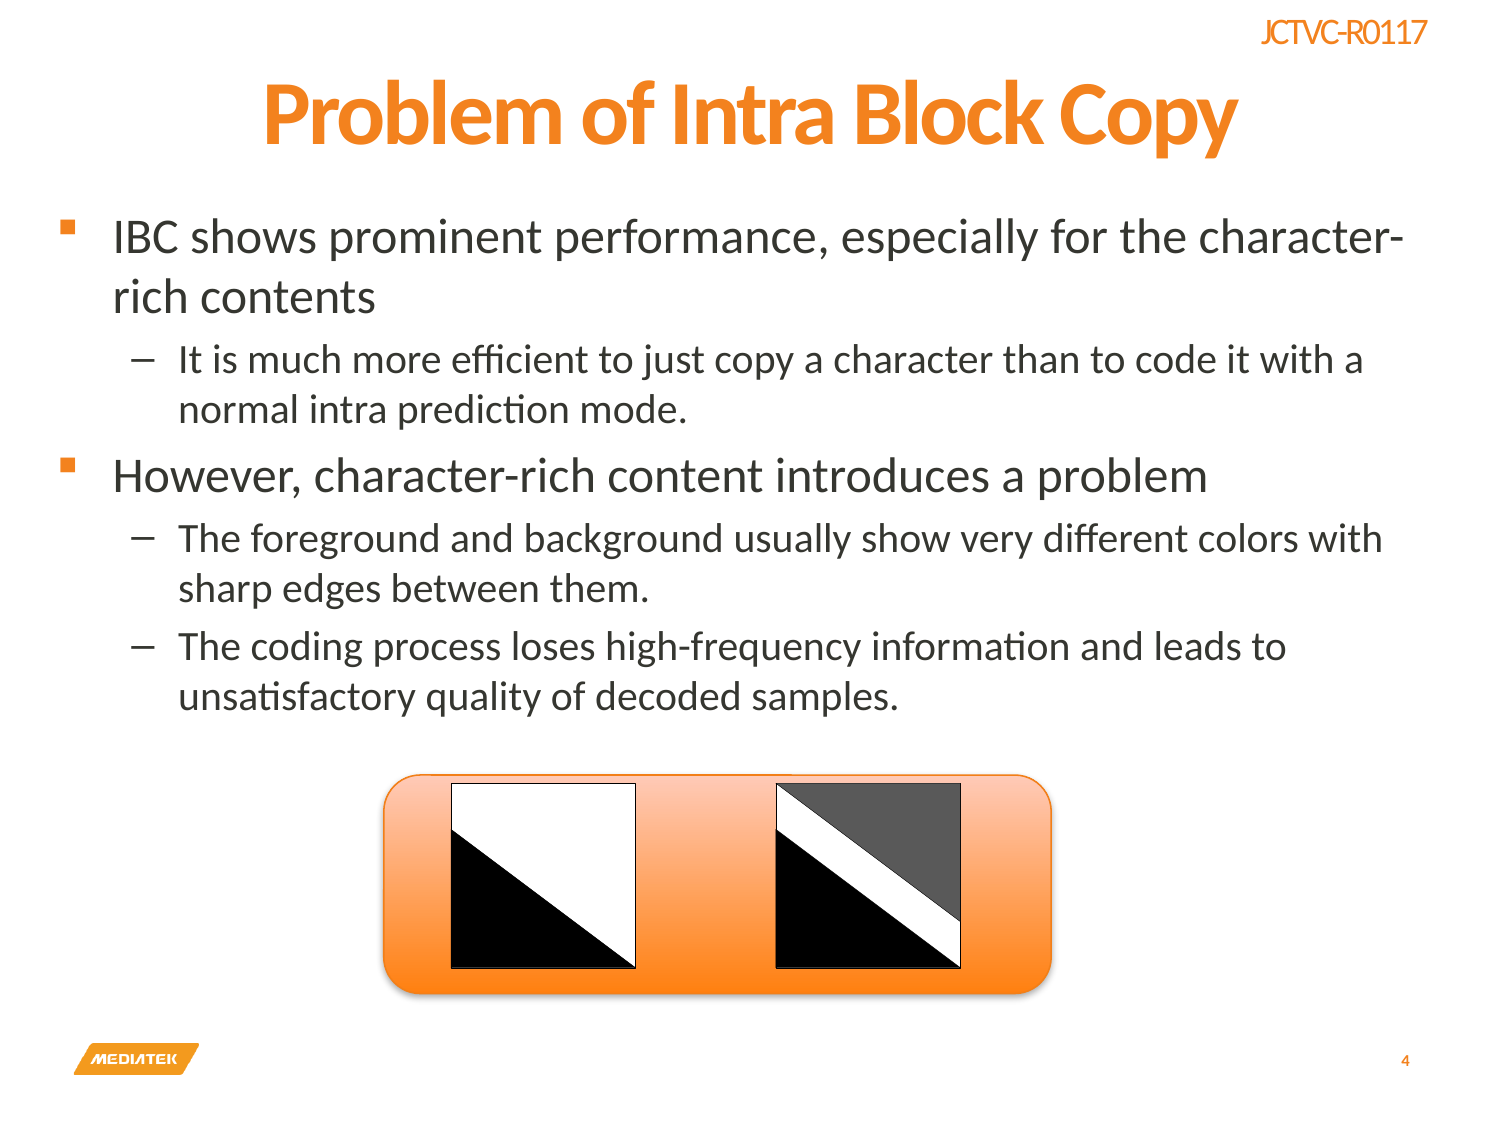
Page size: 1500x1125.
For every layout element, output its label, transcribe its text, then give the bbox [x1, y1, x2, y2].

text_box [383, 774, 1052, 994]
title Problem of Intra Block Copy [76, 66, 1427, 196]
list IBC shows prominent performance, especially for the character-rich contents It is much more efficient to just copy a character than to code it with a normal intra prediction mode. However, character-rich content introduces a problem The foreground and background usually show very different colors with sharp edges between them. The coding process loses high-frequency information and leads to unsatisfactory quality of decoded samples. [41, 196, 1447, 799]
slide_number 4 [1251, 1029, 1425, 1090]
picture [73, 1043, 199, 1075]
